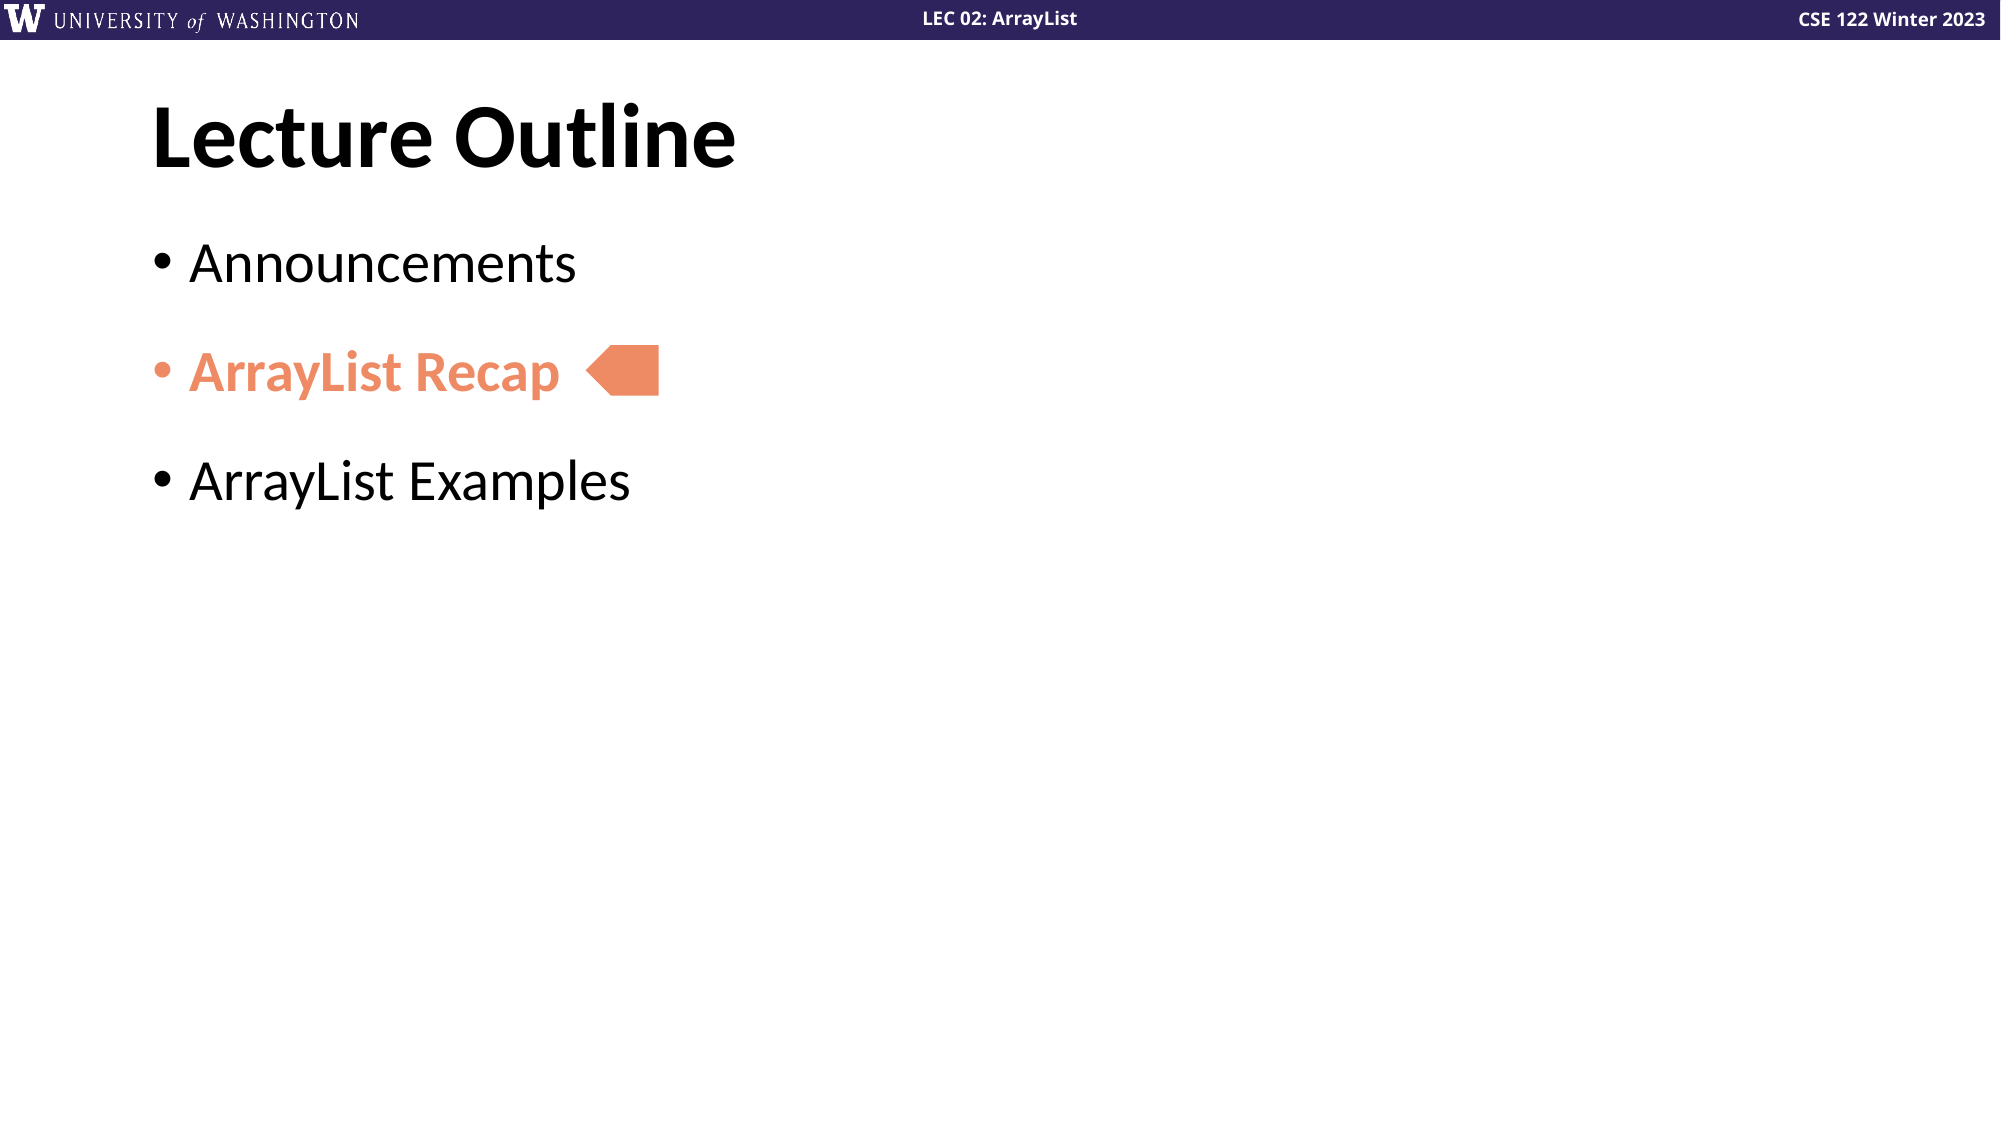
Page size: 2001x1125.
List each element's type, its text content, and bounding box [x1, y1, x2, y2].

list Announcements ArrayList Recap ArrayList Examples [137, 224, 1863, 1014]
text_box [584, 343, 660, 397]
title Lecture Outline [137, 74, 1863, 200]
picture [4, 4, 358, 33]
